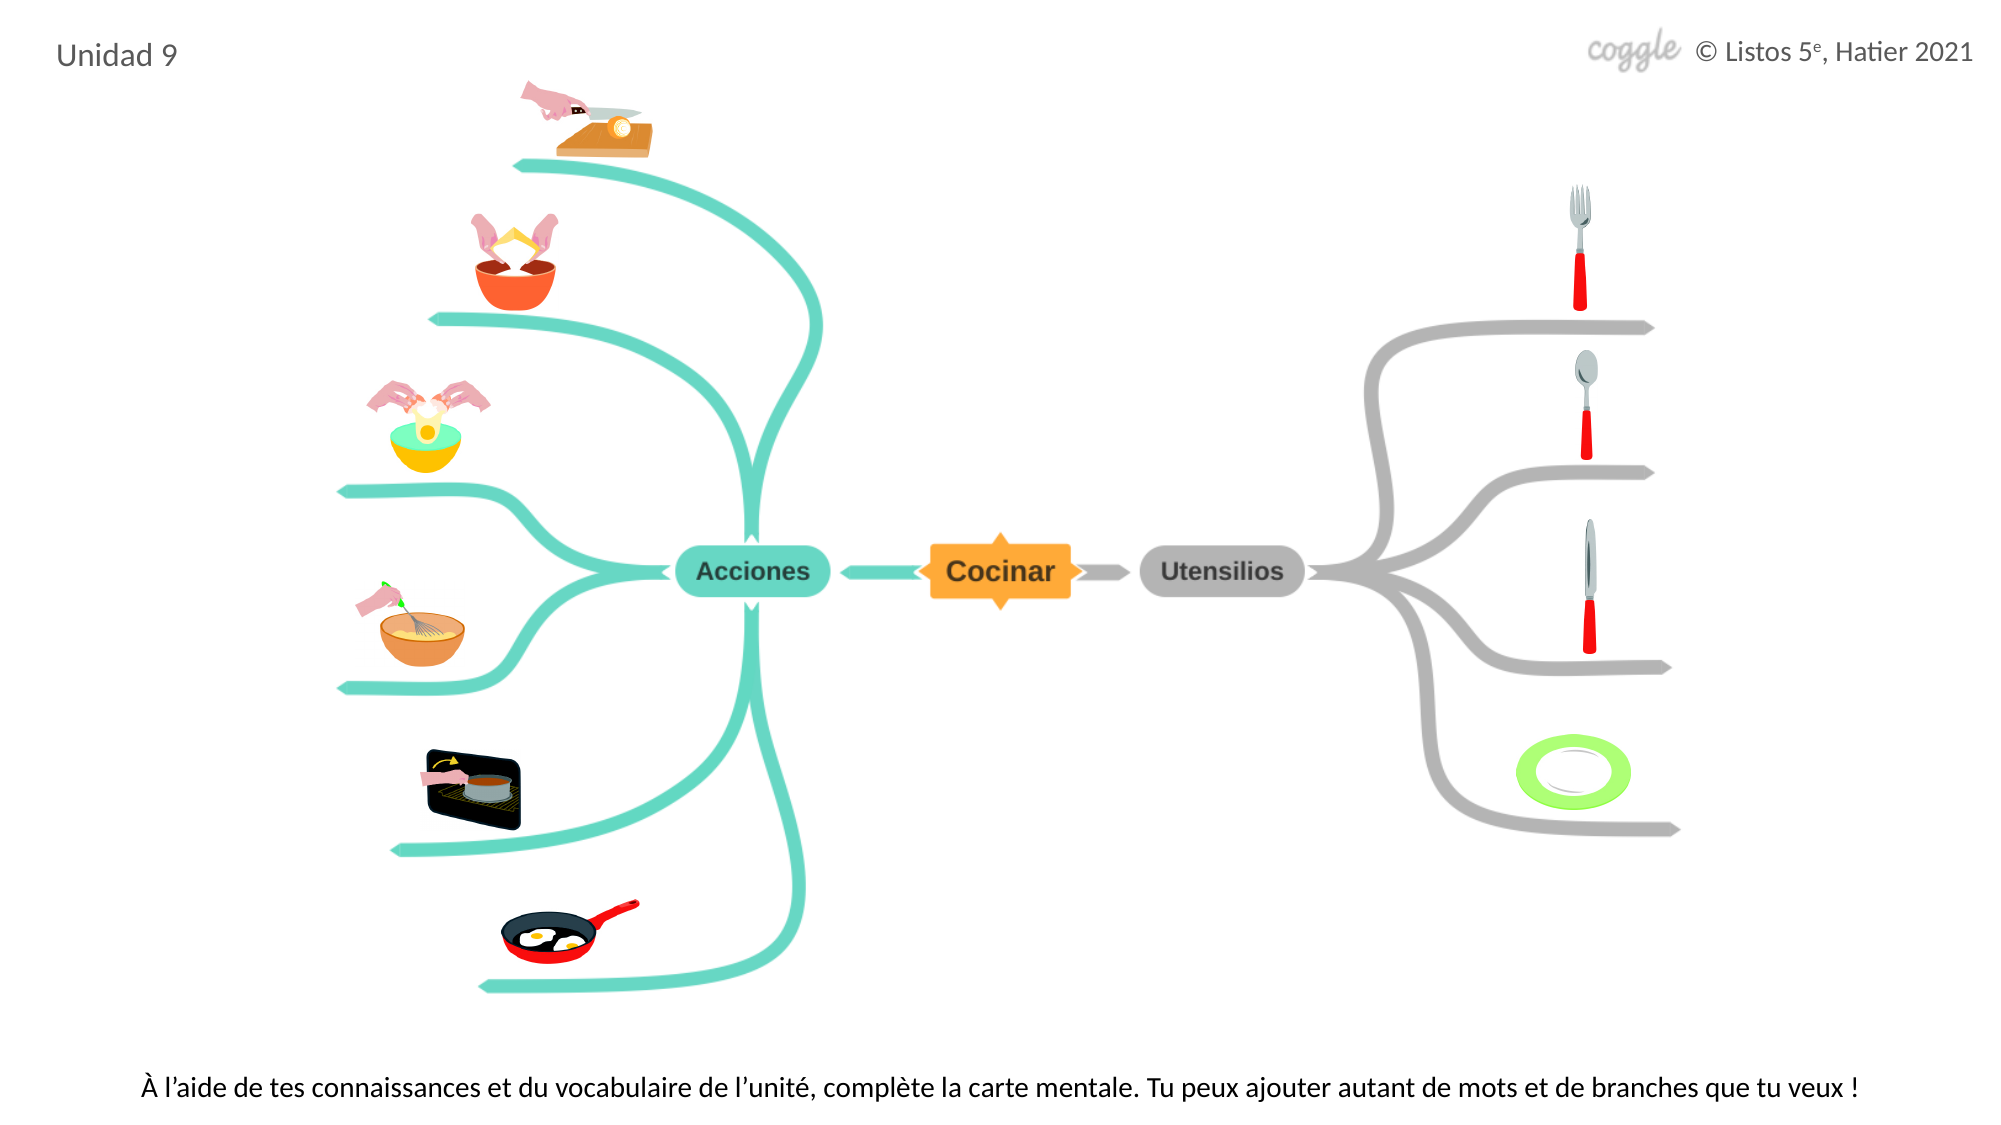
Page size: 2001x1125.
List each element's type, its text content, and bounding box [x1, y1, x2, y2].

picture [1565, 19, 1710, 81]
text_box À l’aide de tes connaissances et du vocabulaire de l’unité, complète la carte mentale. Tu peux ajouter autant de mots et de branches que tu veux ! [126, 1061, 1899, 1112]
text_box © Listos 5e, Hatier 2021 [1710, 25, 2000, 75]
picture [324, 80, 1691, 1004]
text_box Unidad 9 [41, 25, 212, 80]
